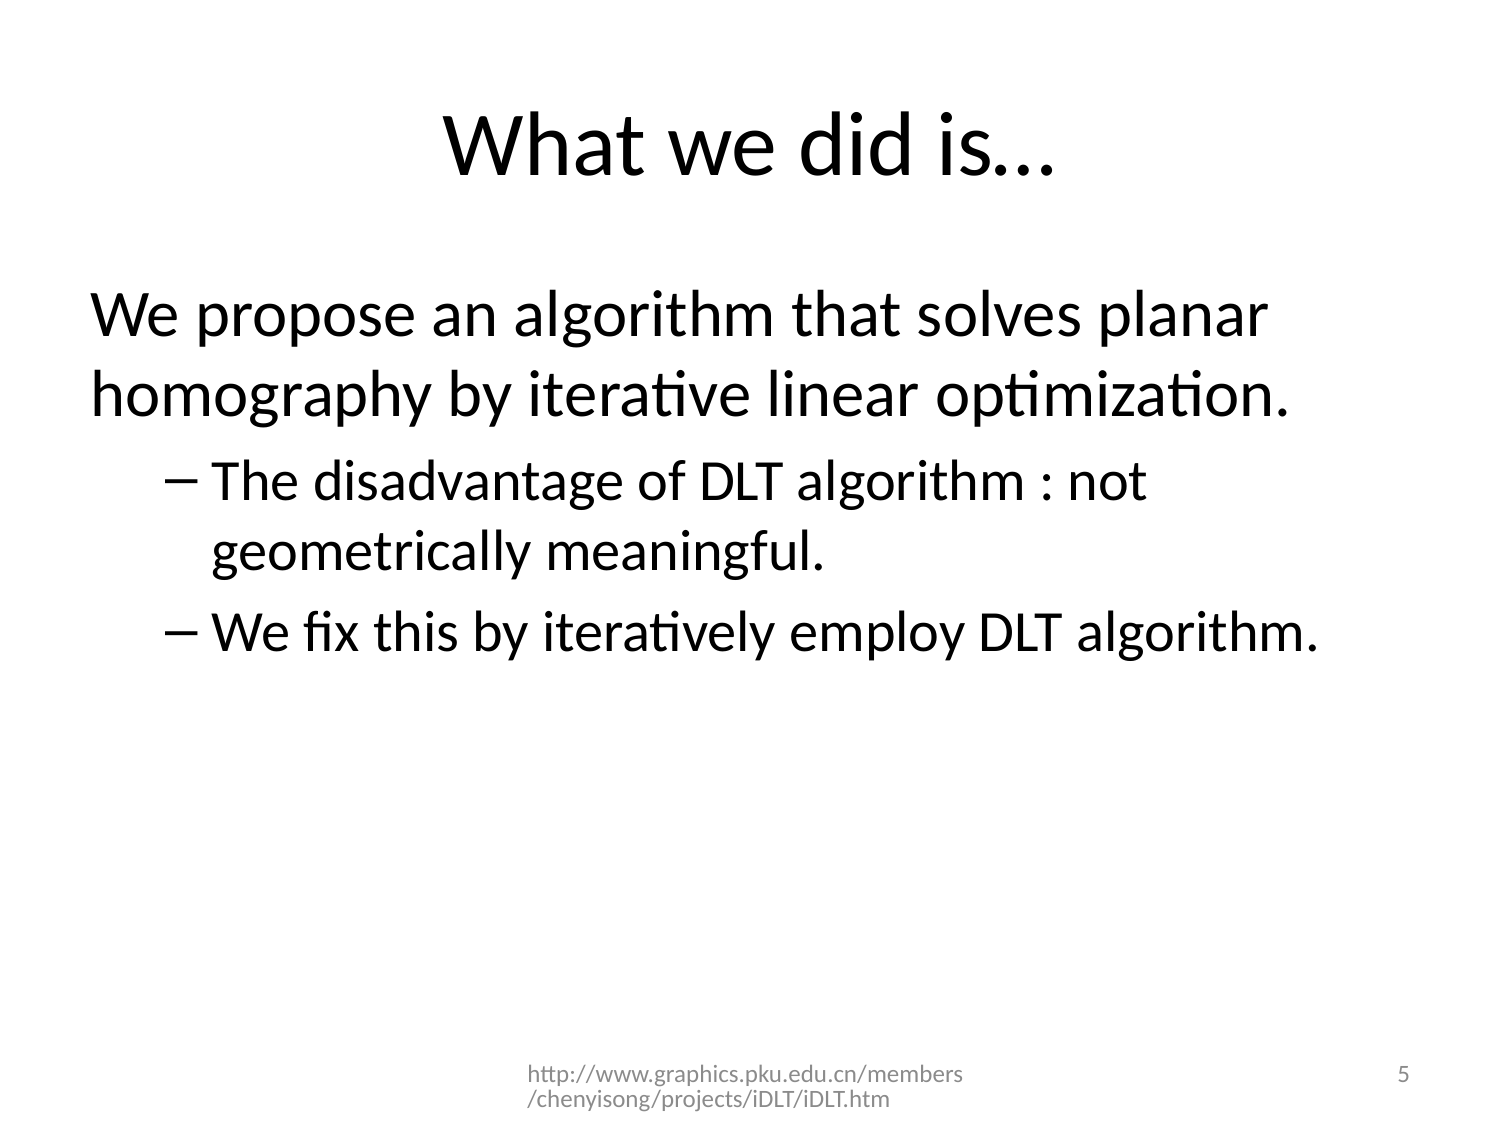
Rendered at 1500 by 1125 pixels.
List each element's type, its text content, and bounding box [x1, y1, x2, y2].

title What we did is… [75, 45, 1425, 233]
slide_number 5 [1074, 1042, 1425, 1103]
list We propose an algorithm that solves planar homography by iterative linear optimization. The disadvantage of DLT algorithm : not geometrically meaningful. We fix this by iteratively employ DLT algorithm. [75, 262, 1425, 1005]
footer http://www.graphics.pku.edu.cn/members/chenyisong/projects/iDLT/iDLT.htm [512, 1042, 988, 1103]
